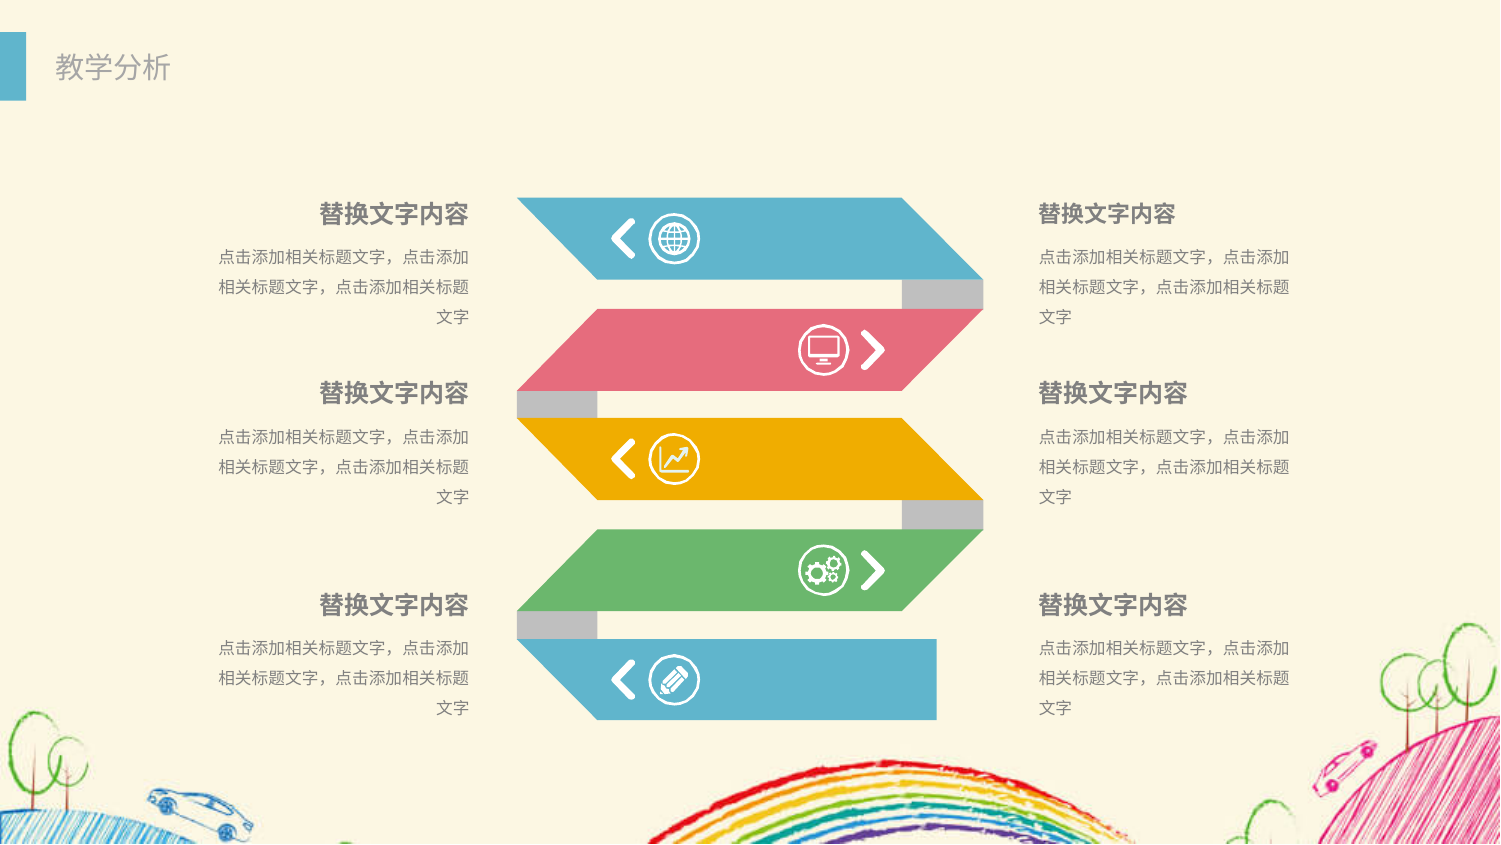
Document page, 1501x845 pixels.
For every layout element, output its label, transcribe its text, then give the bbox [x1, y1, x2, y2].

text_box 点击添加相关标题文字，点击添加相关标题文字，点击添加相关标题文字 [202, 237, 470, 305]
text_box [516, 308, 984, 391]
text_box 替换文字内容 [159, 583, 470, 626]
text_box 点击添加相关标题文字，点击添加相关标题文字，点击添加相关标题文字 [1038, 628, 1307, 696]
text_box 点击添加相关标题文字，点击添加相关标题文字，点击添加相关标题文字 [1038, 237, 1307, 305]
text_box [901, 501, 984, 529]
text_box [611, 433, 701, 485]
text_box 点击添加相关标题文字，点击添加相关标题文字，点击添加相关标题文字 [1038, 416, 1307, 485]
text_box 点击添加相关标题文字，点击添加相关标题文字，点击添加相关标题文字 [202, 416, 470, 485]
text_box 替换文字内容 [159, 371, 470, 414]
text_box [516, 612, 598, 639]
text_box [516, 391, 598, 417]
text_box [516, 197, 984, 280]
text_box [901, 280, 984, 308]
text_box 替换文字内容 [1038, 192, 1349, 234]
text_box 点击添加相关标题文字，点击添加相关标题文字，点击添加相关标题文字 [202, 628, 470, 696]
text_box [0, 31, 27, 102]
text_box 替换文字内容 [1038, 371, 1349, 414]
text_box [516, 529, 984, 612]
text_box 替换文字内容 [159, 192, 470, 234]
text_box 替换文字内容 [1038, 583, 1349, 626]
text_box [797, 323, 885, 376]
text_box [797, 544, 885, 597]
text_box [611, 653, 701, 706]
text_box 教学分析 [43, 43, 184, 91]
text_box [516, 417, 984, 501]
text_box [516, 639, 937, 721]
picture [0, 0, 1500, 844]
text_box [611, 213, 701, 265]
